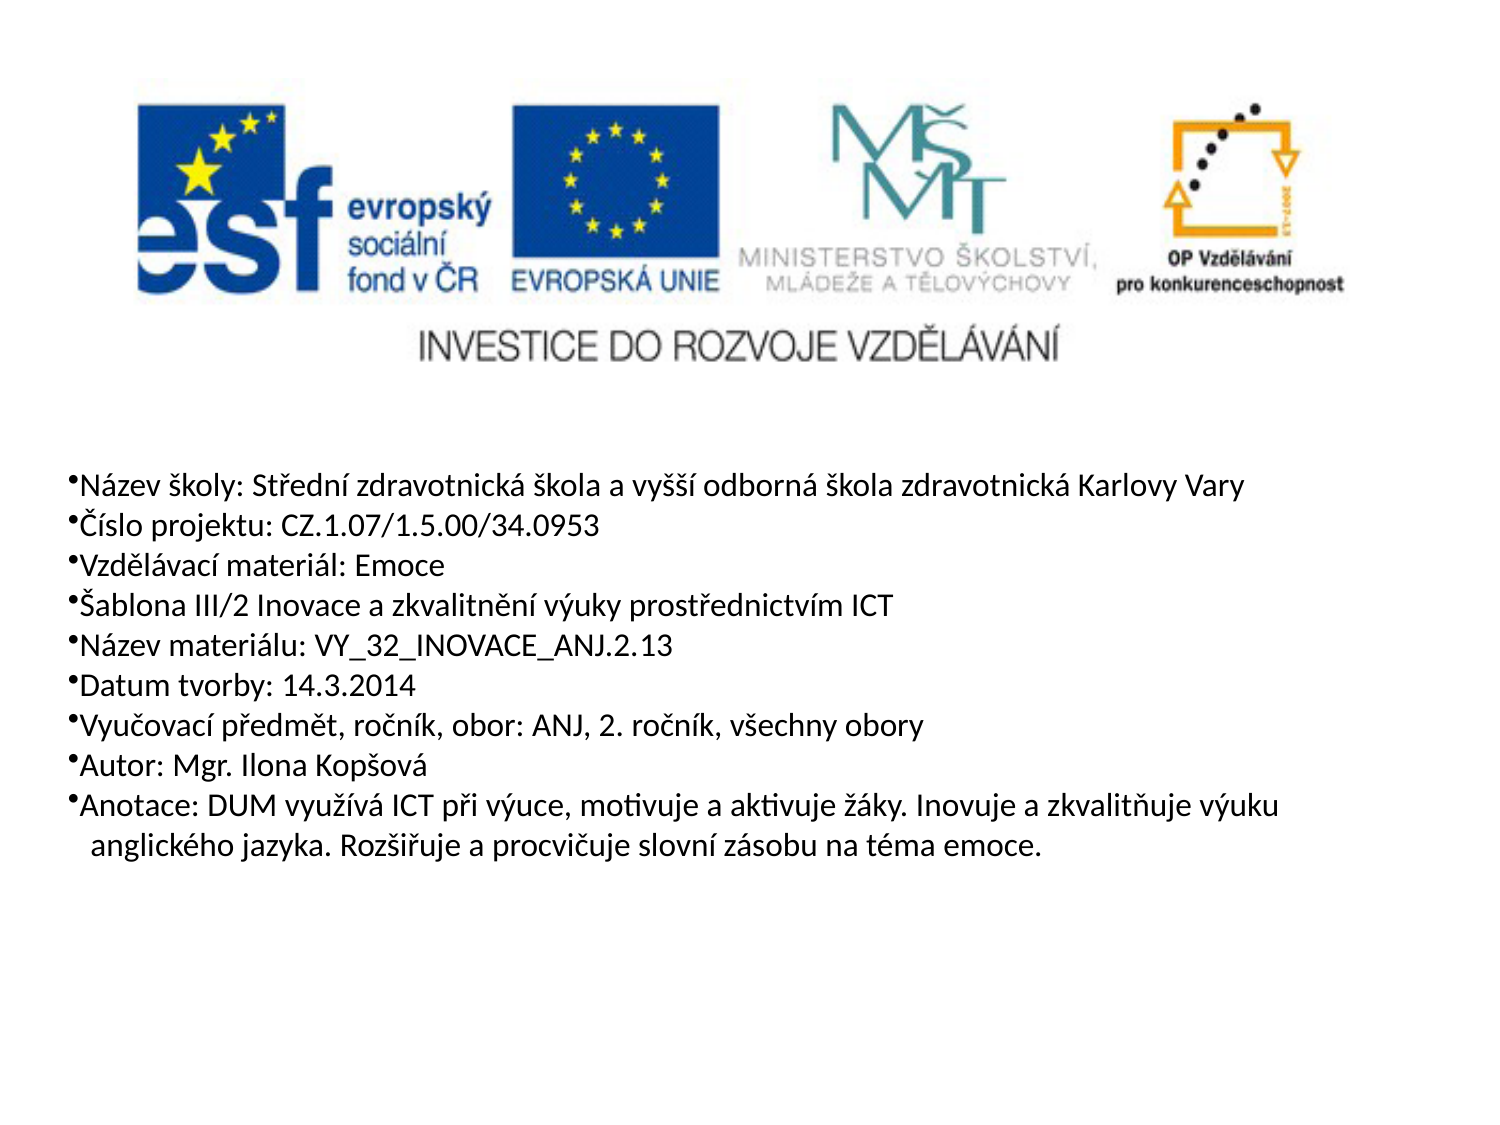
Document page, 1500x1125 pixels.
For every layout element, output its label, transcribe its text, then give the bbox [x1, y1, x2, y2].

picture [100, 77, 1377, 386]
text_box Název školy: Střední zdravotnická škola a vyšší odborná škola zdravotnická Karlovy Vary Číslo projektu: CZ.1.07/1.5.00/34.0953 Vzdělávací materiál: Emoce Šablona III/2 Inovace a zkvalitnění výuky prostřednictvím ICT Název materiálu: VY_32_INOVACE_ANJ.2.13 Datum tvorby: 14.3.2014 Vyučovací předmět, ročník, obor: ANJ, 2. ročník, všechny obory Autor: Mgr. Ilona Kopšová Anotace: DUM využívá ICT při výuce, motivuje a aktivuje žáky. Inovuje a zkvalitňuje výuku anglického jazyka. Rozšiřuje a procvičuje slovní zásobu na téma emoce. [53, 456, 1441, 871]
